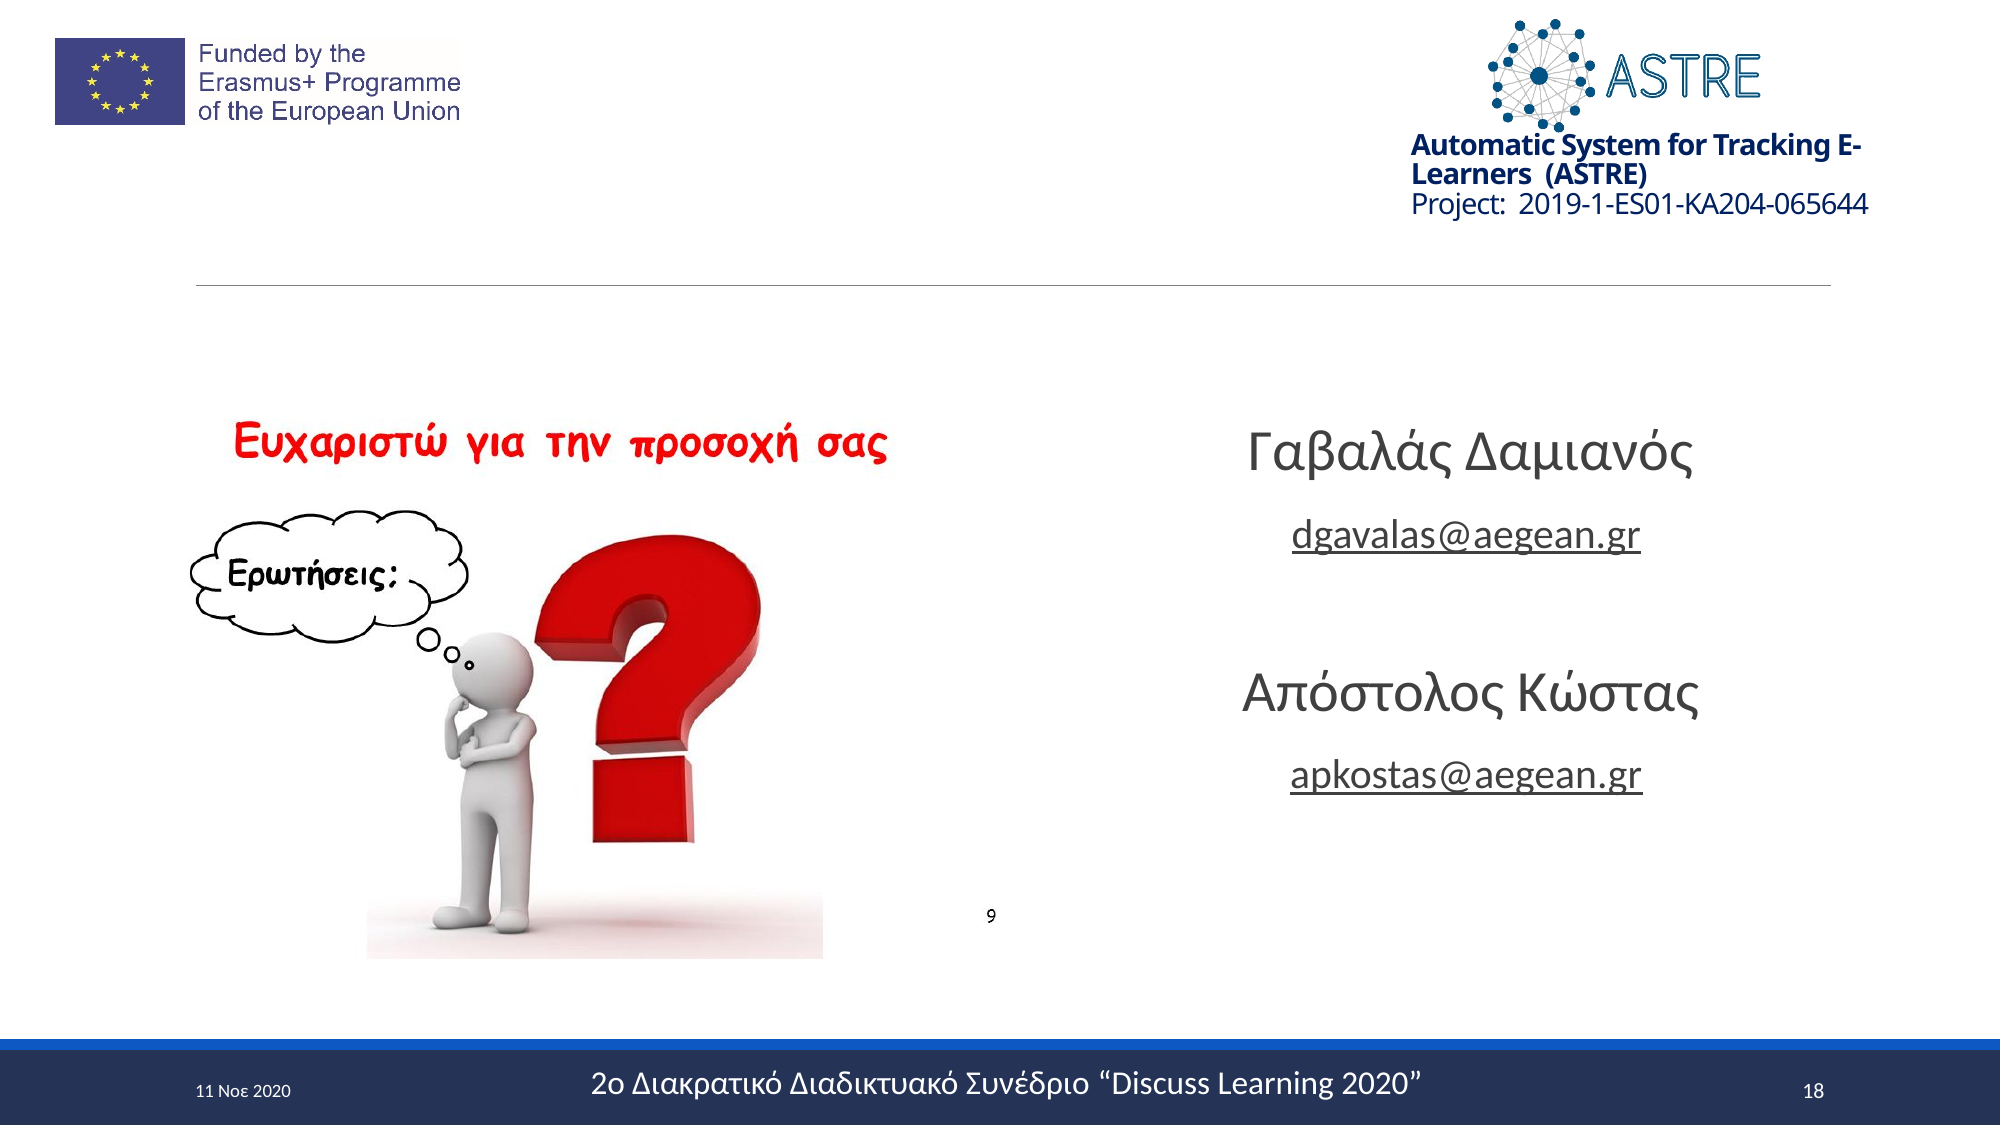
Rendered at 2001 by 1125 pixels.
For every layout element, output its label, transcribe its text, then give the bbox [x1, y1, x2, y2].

picture [1465, 7, 1783, 144]
list Γαβαλάς Δαμιανός dgavalas@aegean.gr Απόστολος Κώστας apkostas@aegean.gr [1102, 412, 1840, 848]
picture [55, 38, 460, 125]
slide_number 11 Νοε 2020 [180, 1059, 586, 1120]
slide_number 18 [1624, 1059, 1840, 1120]
picture [179, 301, 1055, 959]
